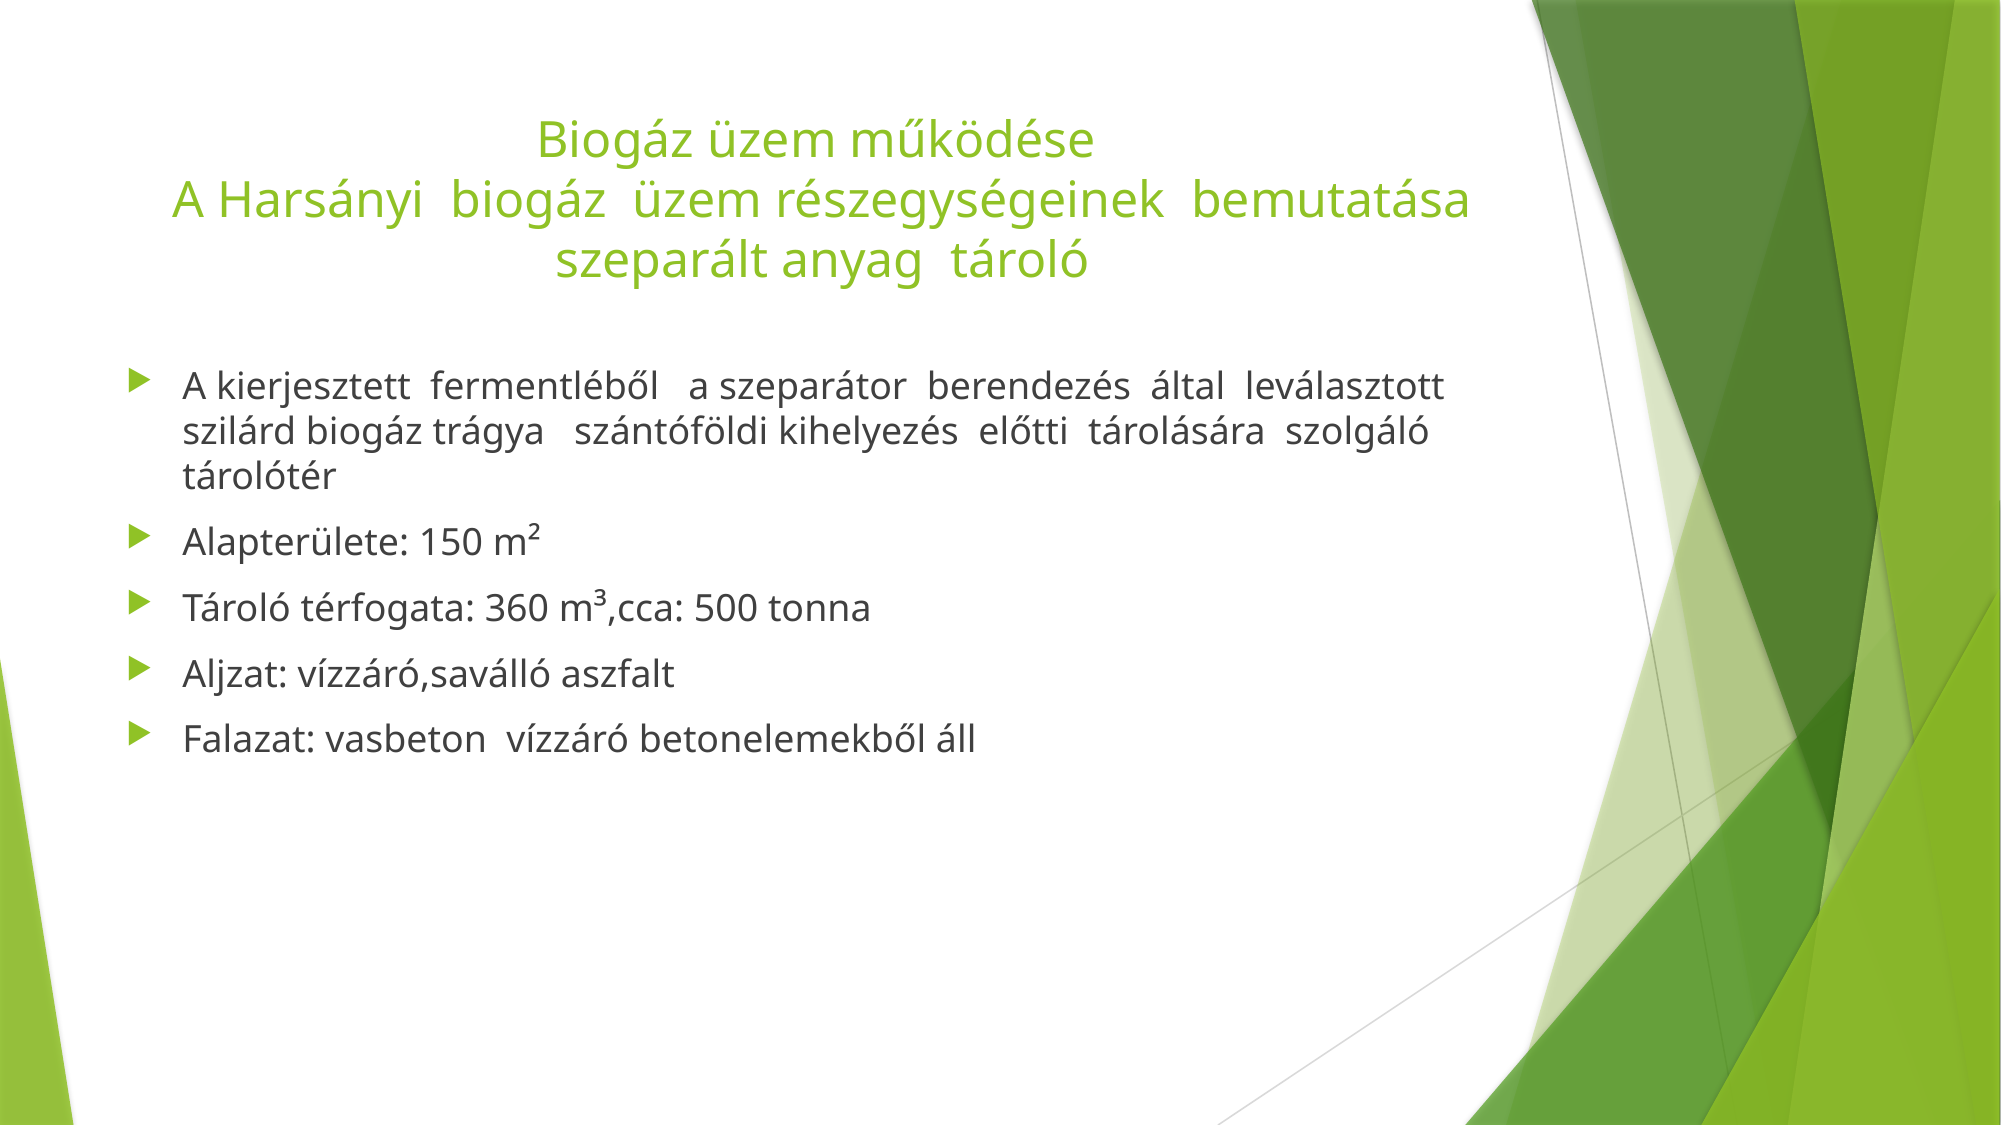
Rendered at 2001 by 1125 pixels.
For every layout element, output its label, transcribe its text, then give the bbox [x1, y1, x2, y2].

title Biogáz üzem működése A Harsányi biogáz üzem részegységeinek bemutatása szeparált anyag tároló [111, 99, 1522, 317]
list A kierjesztett fermentléből a szeparátor berendezés által leválasztott szilárd biogáz trágya szántóföldi kihelyezés előtti tárolására szolgáló tárolótér Alapterülete: 150 m² Tároló térfogata: 360 m³,cca: 500 tonna Aljzat: vízzáró,saválló aszfalt Falazat: vasbeton vízzáró betonelemekből áll [111, 354, 1522, 992]
